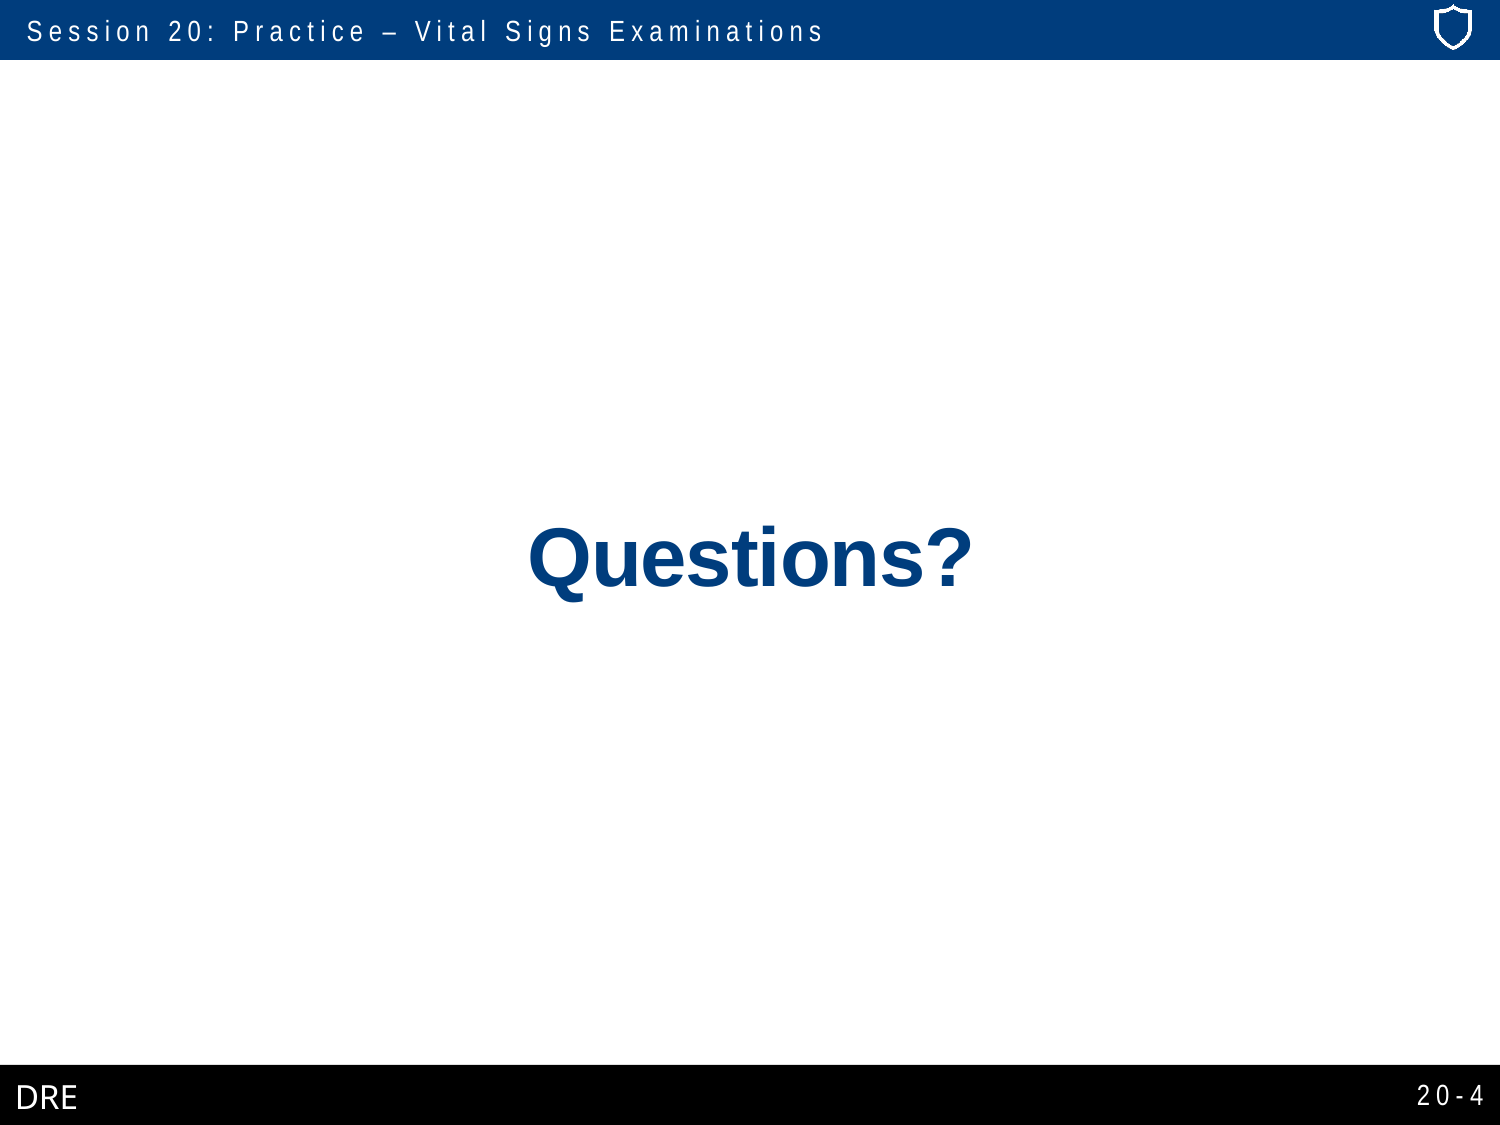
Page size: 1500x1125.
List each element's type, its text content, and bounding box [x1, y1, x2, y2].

slide_number 20-4 [1218, 1063, 1499, 1124]
title Questions? [51, 305, 1452, 612]
picture [1434, 4, 1472, 50]
